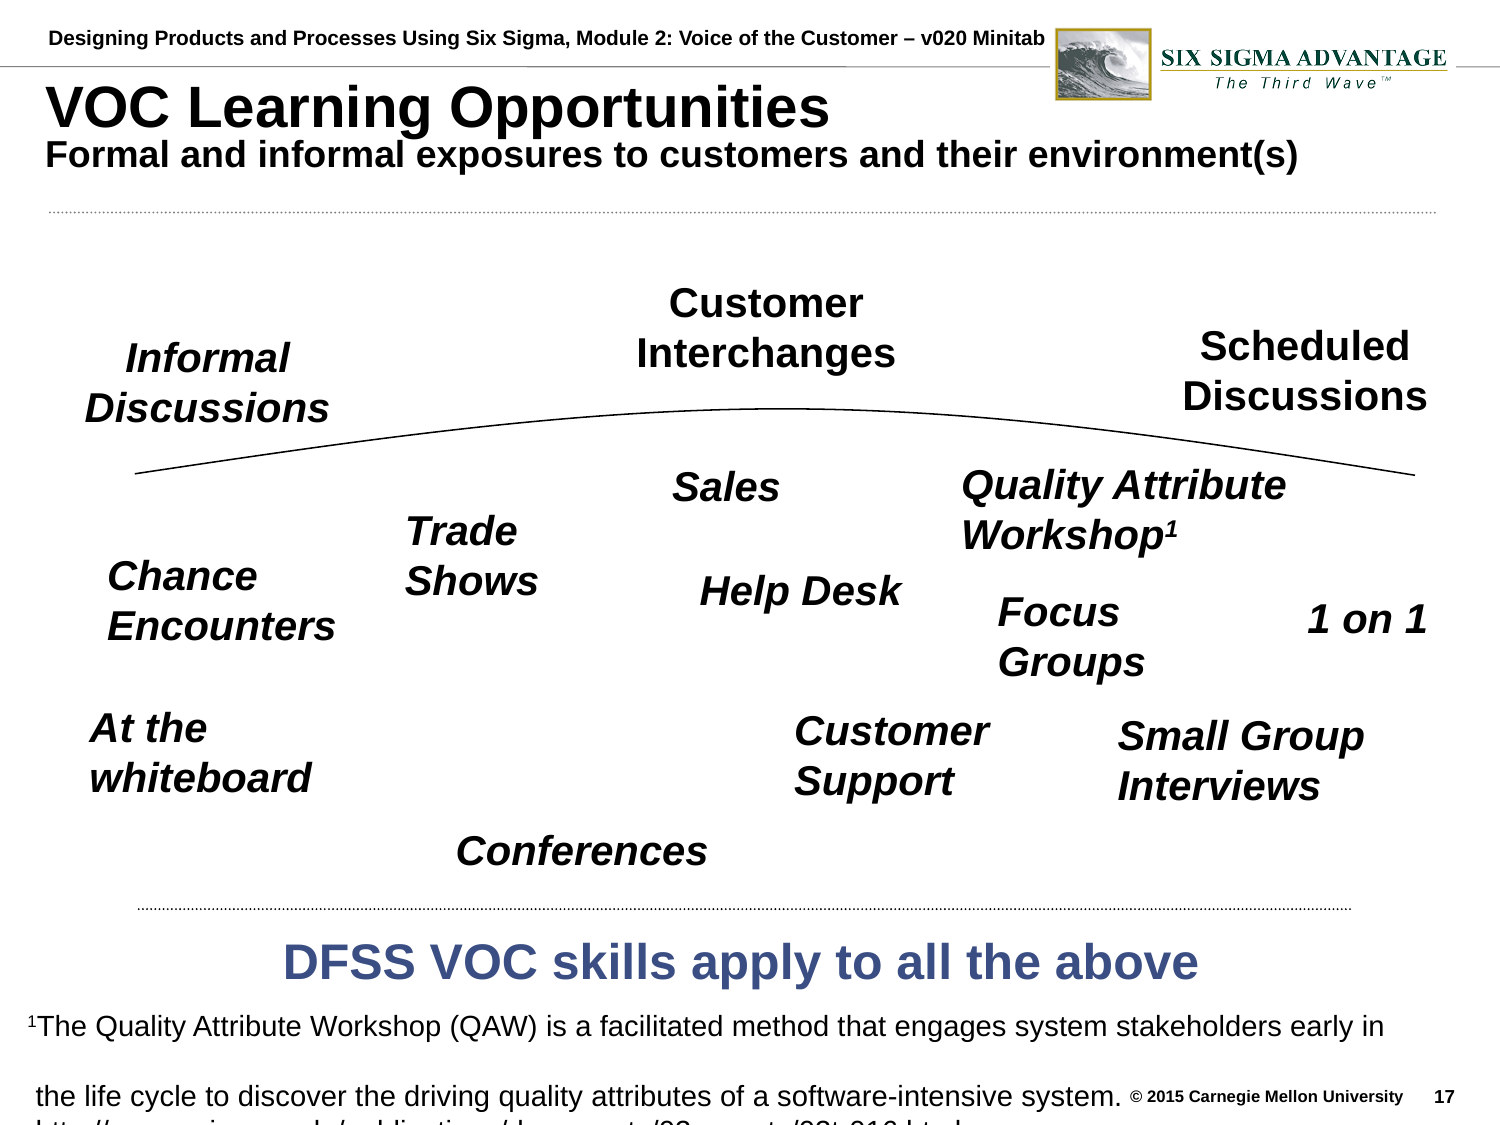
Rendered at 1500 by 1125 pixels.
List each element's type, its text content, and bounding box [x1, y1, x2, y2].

text_box Conferences [440, 816, 766, 882]
text_box Help Desk [684, 556, 975, 622]
text_box Sales [657, 452, 946, 517]
text_box Scheduled Discussions [1157, 311, 1453, 427]
text_box 1The Quality Attribute Workshop (QAW) is a facilitated method that engages system stakeholders early in the life cycle to discover the driving quality attributes of a software-intensive system. http://www.sei.cmu.edu/publications/documents/03.reports/03tr016.html [12, 999, 1410, 1125]
text_box Focus Groups [983, 577, 1281, 693]
text_box DFSS VOC skills apply to all the above [47, 922, 1450, 997]
text_box Quality Attribute Workshop1 [946, 450, 1500, 566]
text_box Trade Shows [390, 496, 605, 612]
picture [1049, 24, 1456, 104]
text_box Small Group Interviews [1102, 701, 1401, 817]
text_box Chance Encounters [92, 541, 383, 657]
text_box 1 on 1 [1292, 584, 1485, 649]
text_box Customer Interchanges [618, 268, 914, 384]
text_box At the whiteboard [74, 693, 365, 809]
text_box [134, 408, 1253, 475]
title VOC Learning Opportunities Formal and informal exposures to customers and their environment(s) [29, 74, 1457, 182]
text_box Informal Discussions [60, 323, 356, 439]
text_box Customer Support [779, 696, 1070, 812]
